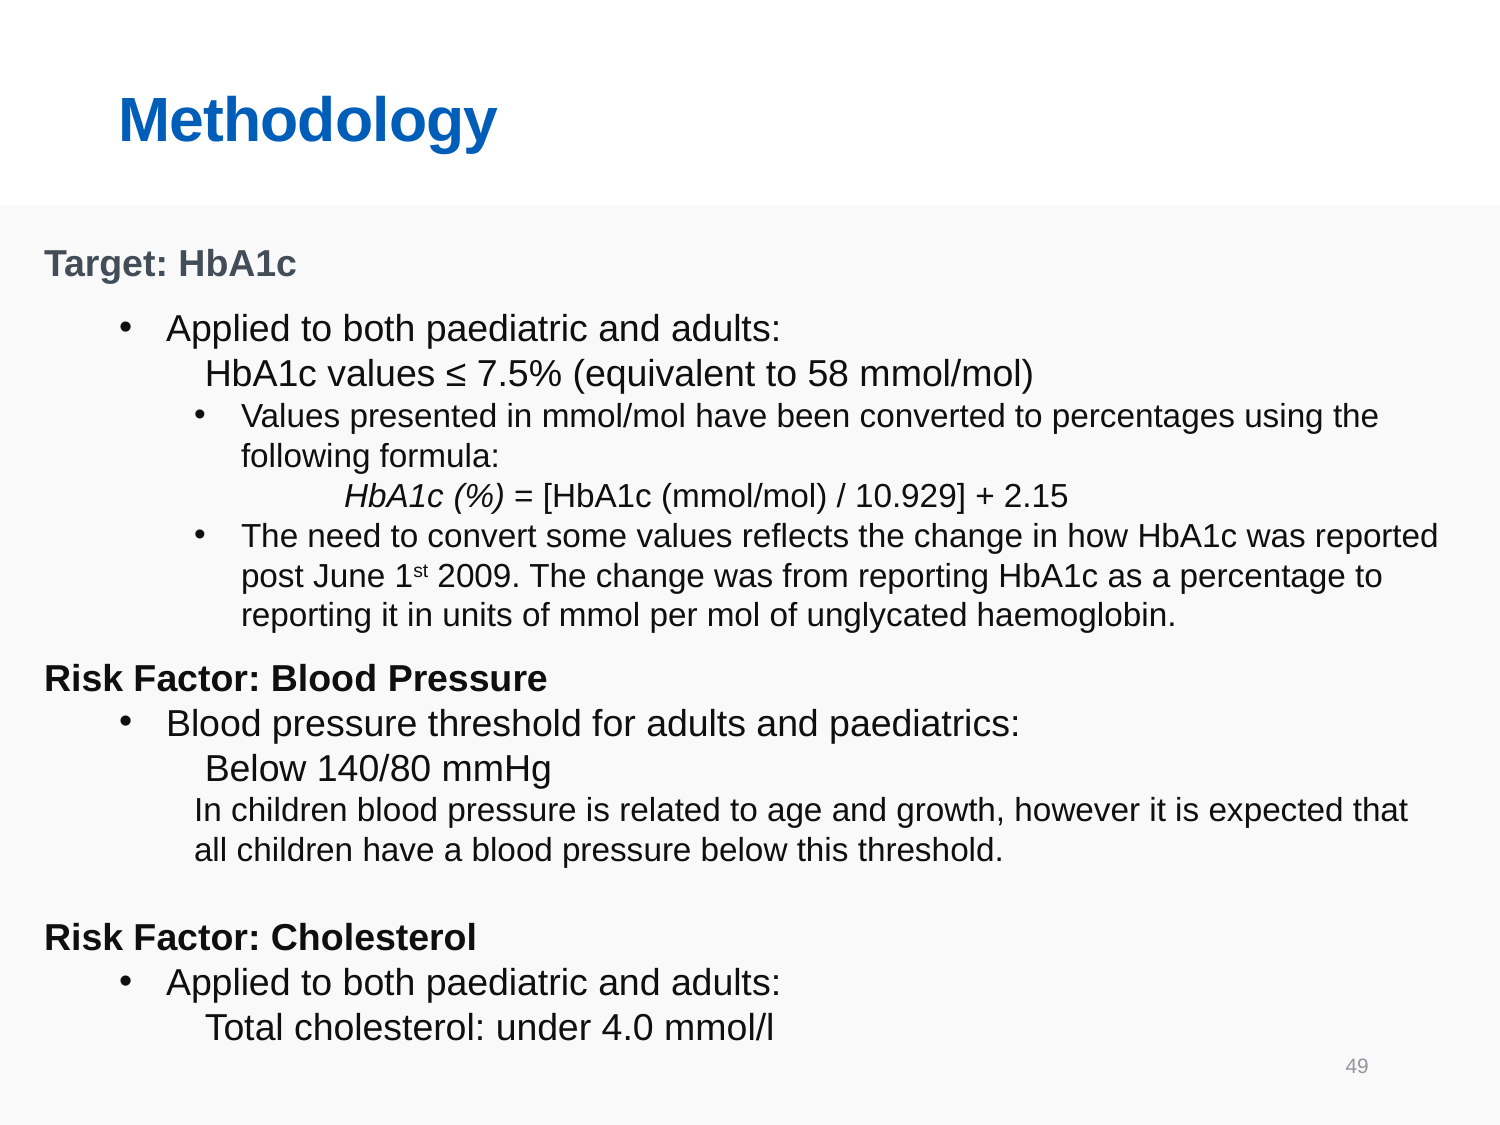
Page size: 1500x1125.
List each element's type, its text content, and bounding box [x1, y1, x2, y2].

text_box Target: HbA1c Applied to both paediatric and adults: HbA1c values ≤ 7.5% (equivalent to 58 mmol/mol) Values presented in mmol/mol have been converted to percentages using the following formula: HbA1c (%) = [HbA1c (mmol/mol) / 10.929] + 2.15 The need to convert some values reflects the change in how HbA1c was reported post June 1st 2009. The change was from reporting HbA1c as a percentage to reporting it in units of mmol per mol of unglycated haemoglobin. Risk Factor: Blood Pressure Blood pressure threshold for adults and paediatrics: Below 140/80 mmHg In children blood pressure is related to age and growth, however it is expected that all children have a blood pressure below this threshold. Risk Factor: Cholesterol Applied to both paediatric and adults: Total cholesterol: under 4.0 mmol/l [29, 231, 1459, 1096]
title Methodology [118, 78, 1371, 195]
